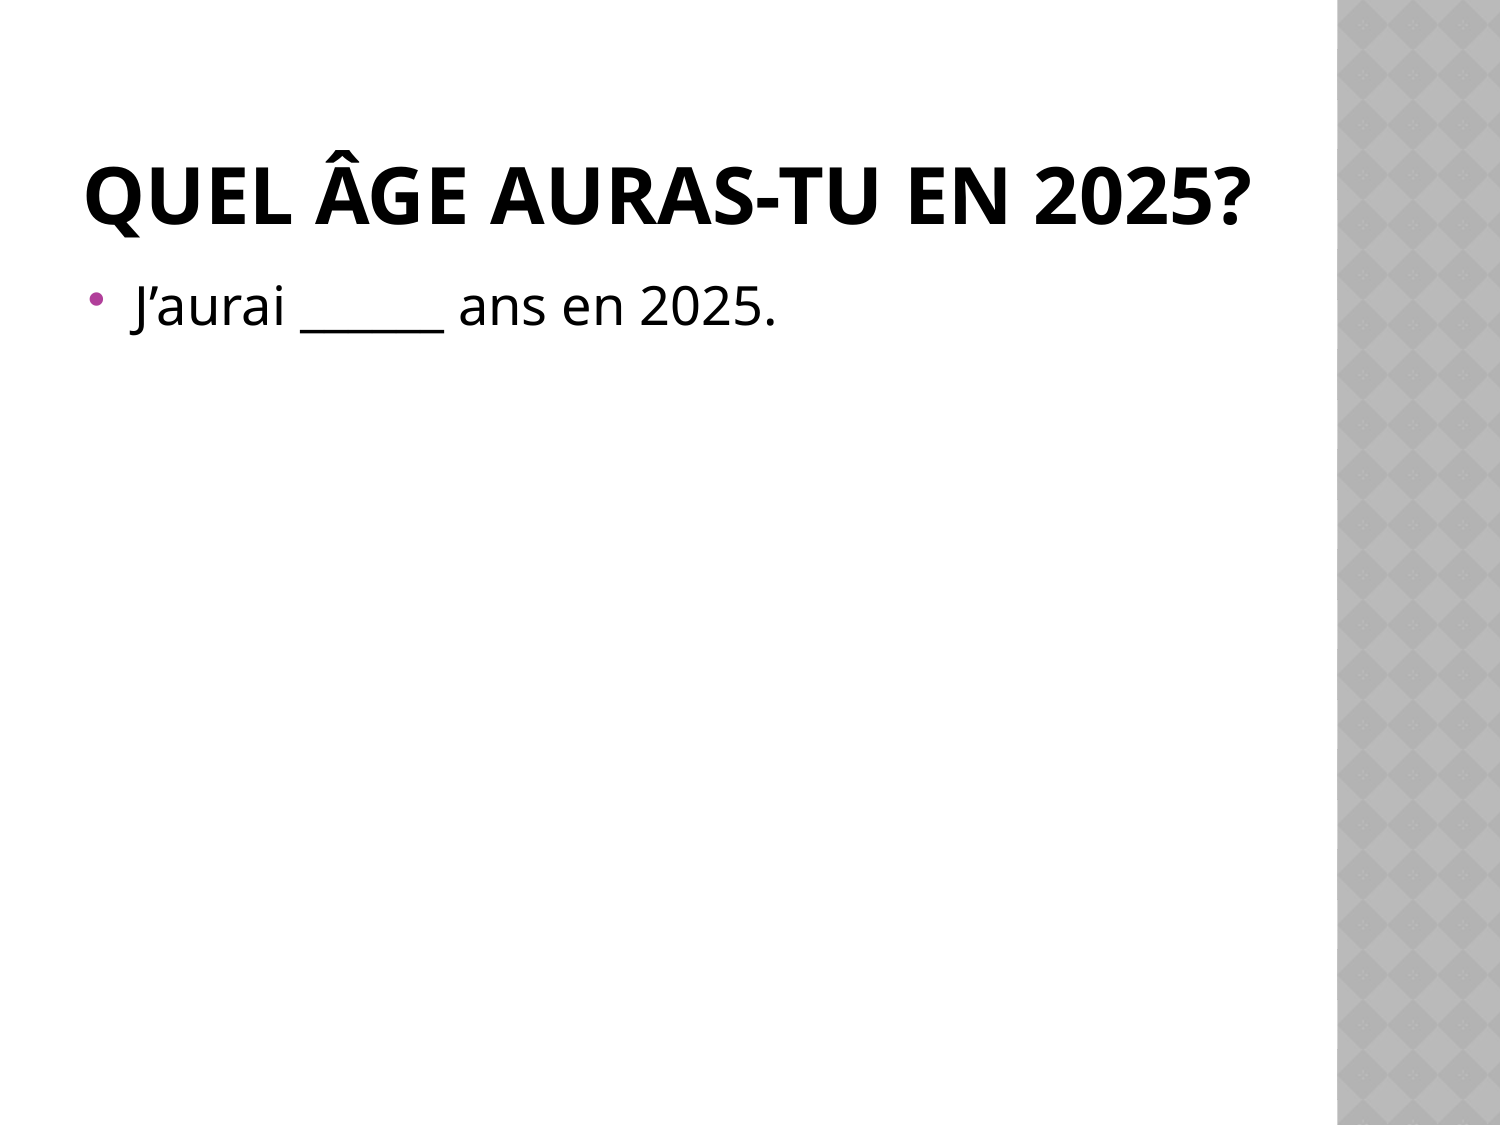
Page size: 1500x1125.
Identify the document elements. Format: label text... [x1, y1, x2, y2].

title Quel âge auras-tu en 2025? [75, 52, 1263, 240]
list J’aurai ______ ans en 2025. [75, 264, 1263, 1059]
